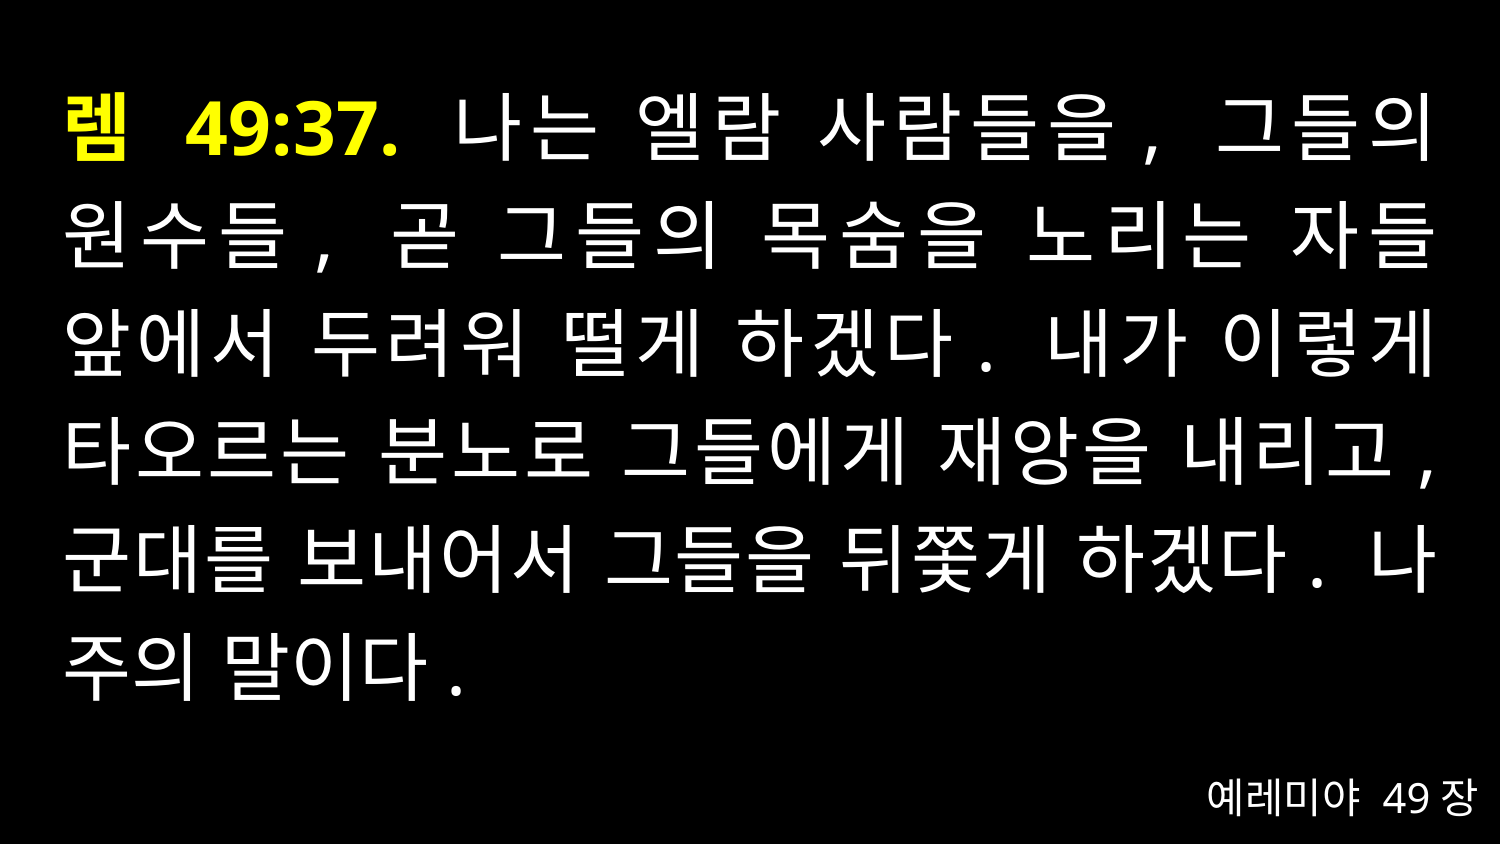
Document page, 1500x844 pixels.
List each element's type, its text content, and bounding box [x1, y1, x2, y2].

title 렘 49:37. 나는 엘람 사람들을, 그들의 원수들, 곧 그들의 목숨을 노리는 자들 앞에서 두려워 떨게 하겠다. 내가 이렇게 타오르는 분노로 그들에게 재앙을 내리고, 군대를 보내어서 그들을 뒤쫓게 하겠다. 나 주의 말이다. [0, 0, 1500, 844]
subtitle 예레미야 49장 [916, 770, 1500, 844]
